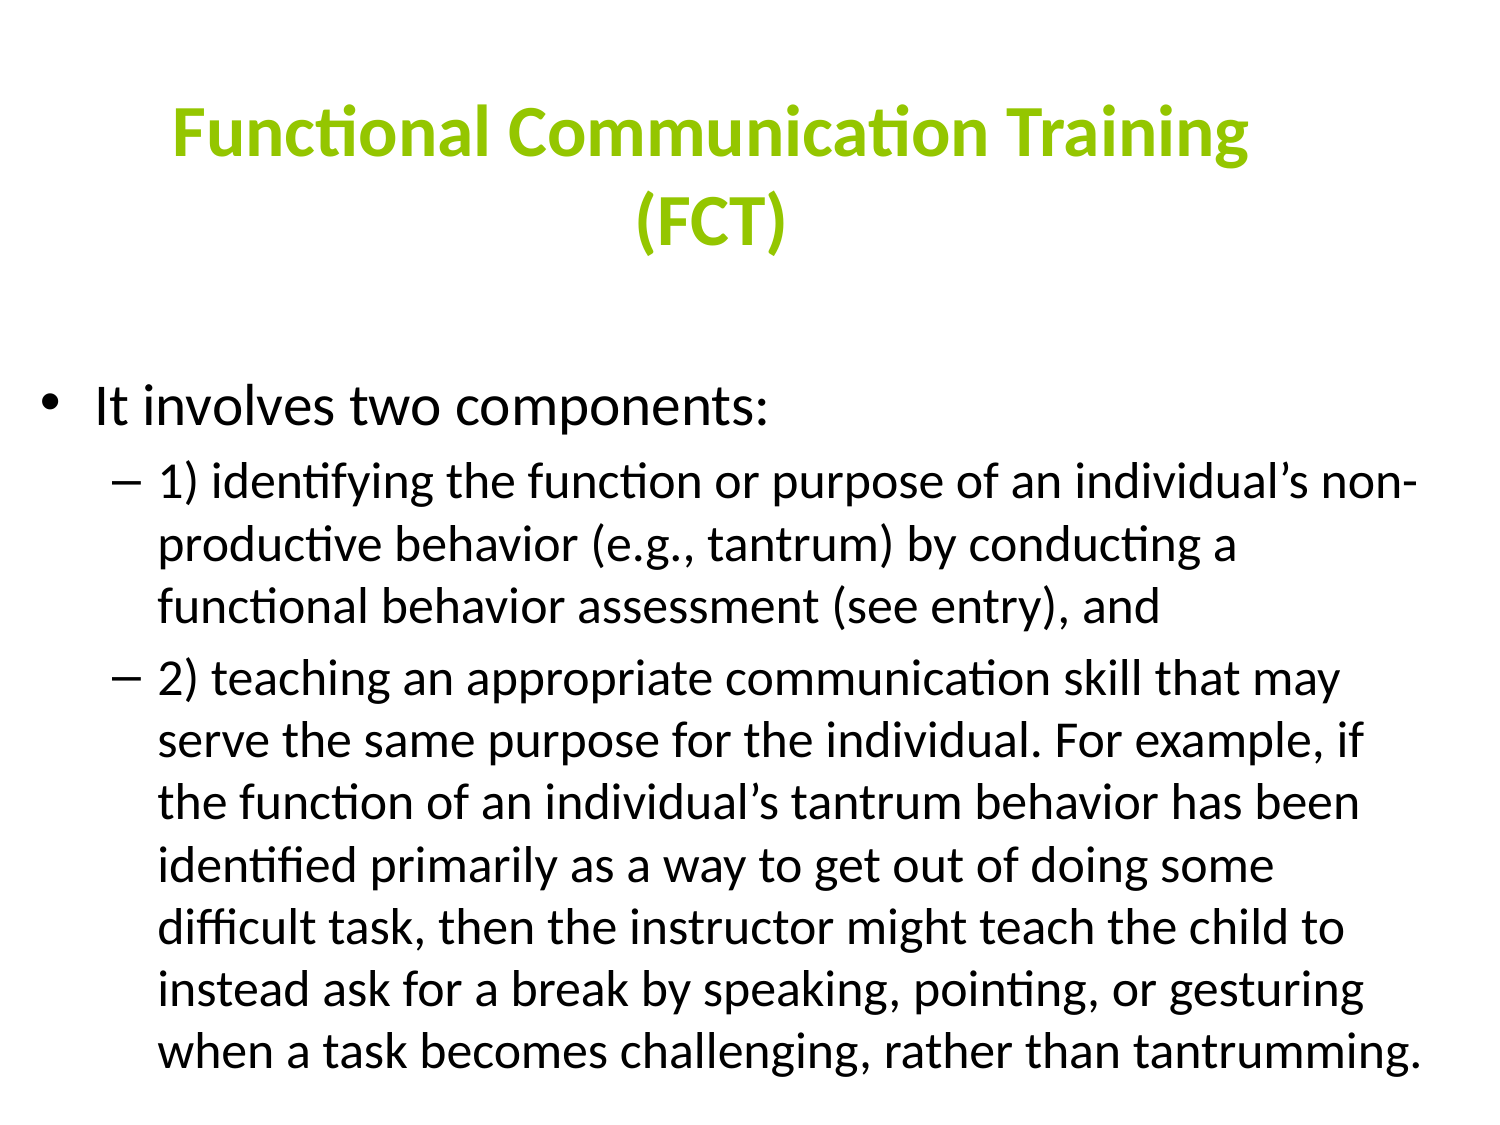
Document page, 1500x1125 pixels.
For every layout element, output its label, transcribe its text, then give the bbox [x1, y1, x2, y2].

list It involves two components: 1) identifying the function or purpose of an individual’s non-productive behavior (e.g., tantrum) by conducting a functional behavior assessment (see entry), and 2) teaching an appropriate communication skill that may serve the same purpose for the individual. For example, if the function of an individual’s tantrum behavior has been identified primarily as a way to get out of doing some difficult task, then the instructor might teach the child to instead ask for a break by speaking, pointing, or gesturing when a task becomes challenging, rather than tantrumming. [24, 275, 1450, 1125]
title Functional Communication Training (FCT) [99, 75, 1324, 275]
